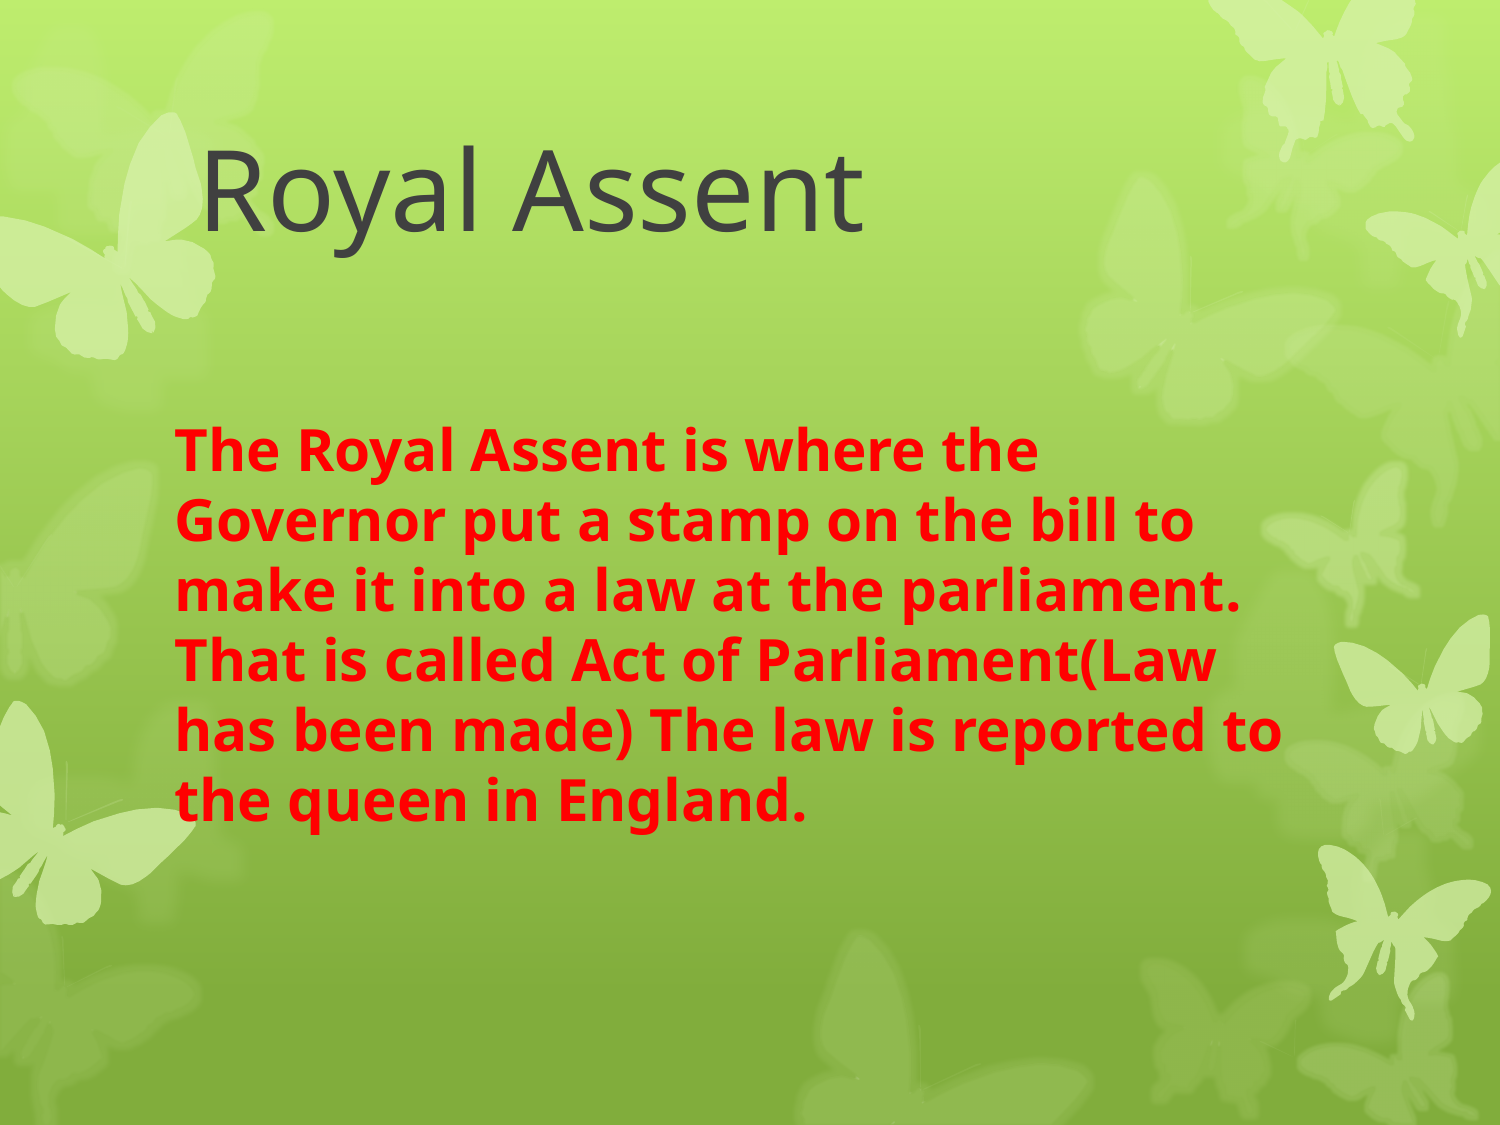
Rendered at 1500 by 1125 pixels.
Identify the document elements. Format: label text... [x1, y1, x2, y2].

title Royal Assent [165, 110, 1335, 263]
list The Royal Assent is where the Governor put a stamp on the bill to make it into a law at the parliament. That is called Act of Parliament(Law has been made) The law is reported to the queen in England. [159, 290, 1329, 956]
